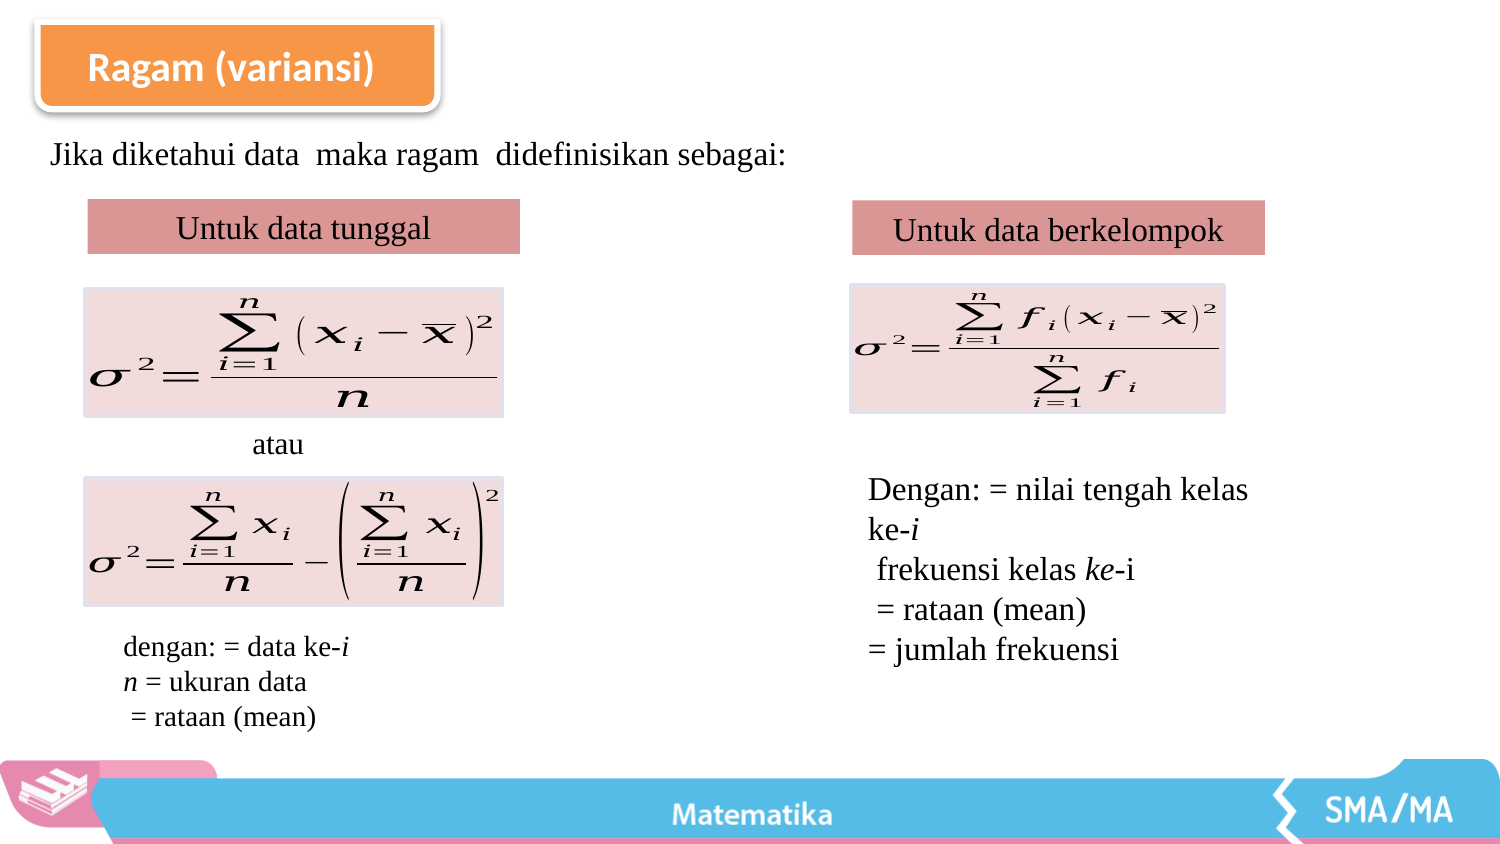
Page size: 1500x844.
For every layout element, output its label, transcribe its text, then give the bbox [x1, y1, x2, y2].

text_box Untuk data berkelompok [852, 200, 1265, 255]
text_box atau [237, 415, 322, 468]
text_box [37, 21, 438, 110]
text_box Untuk data tunggal [87, 199, 520, 254]
picture [0, 759, 1500, 844]
